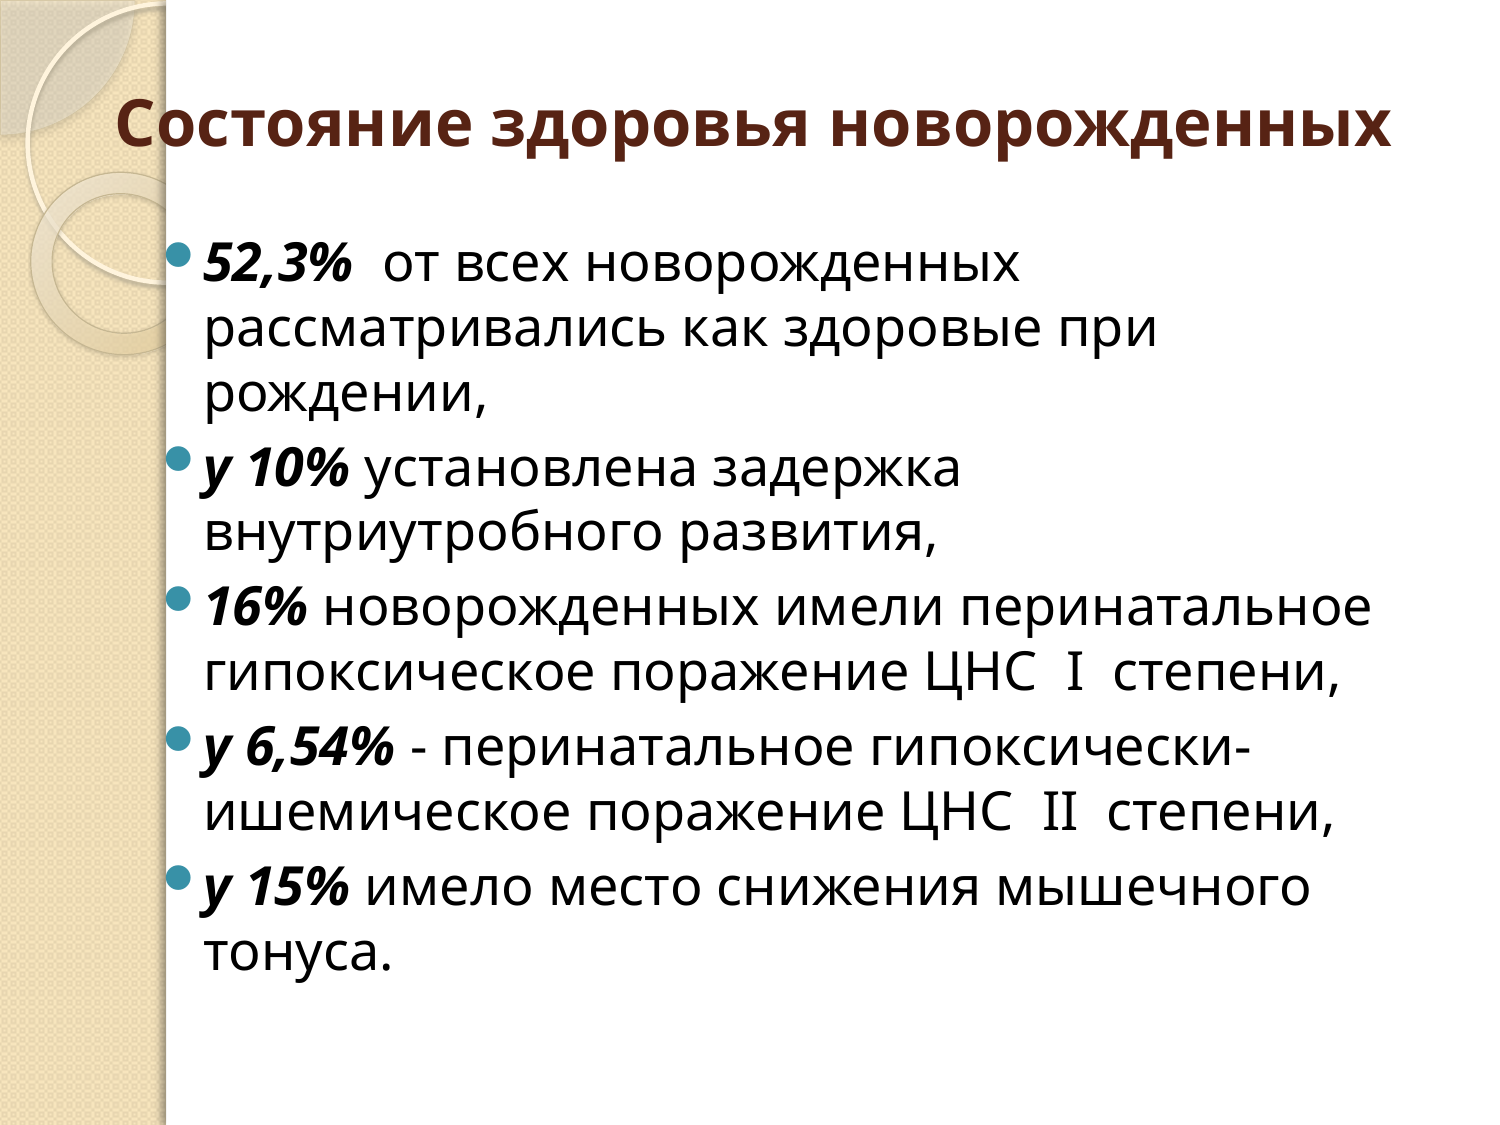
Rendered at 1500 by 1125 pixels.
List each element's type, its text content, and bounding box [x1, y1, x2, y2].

list 52,3% от всех новорожденных рассматривались как здоровые при рождении, у 10% установлена задержка внутриутробного развития, 16% новорожденных имели перинатальное гипоксическое поражение ЦНС I степени, у 6,54% - перинатальное гипоксически-ишемическое поражение ЦНС II степени, у 15% имело место снижения мышечного тонуса. [135, 219, 1425, 1005]
title Состояние здоровья новорожденных [100, 45, 1425, 197]
